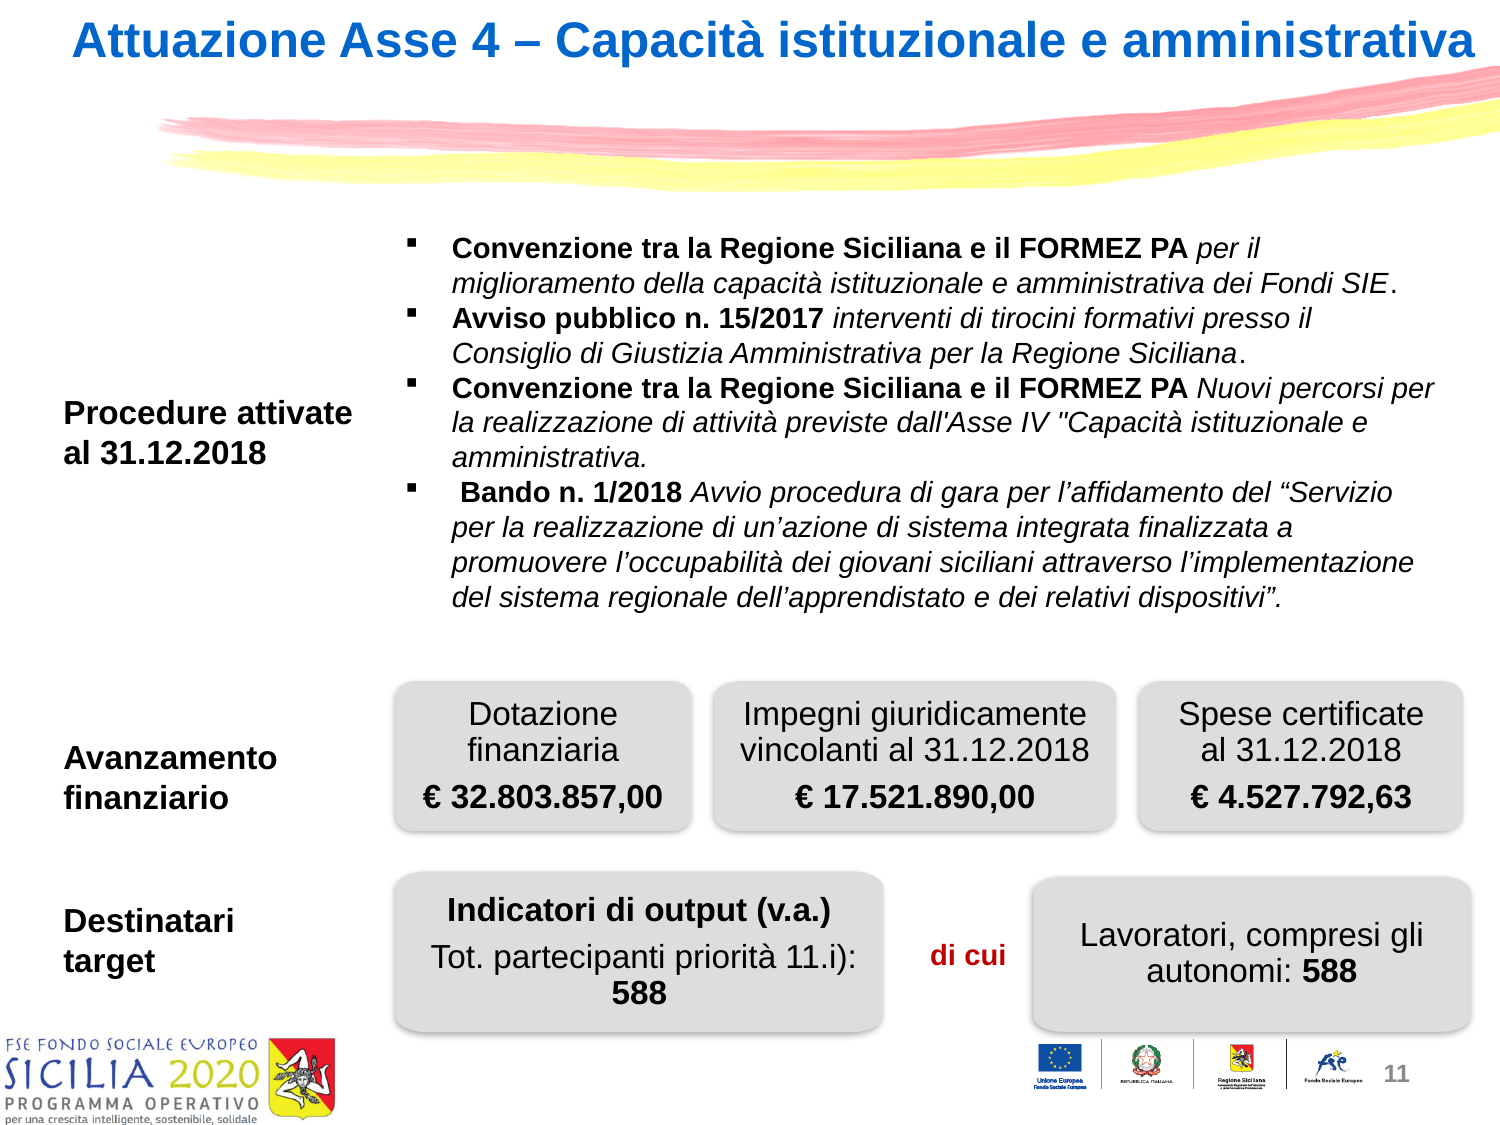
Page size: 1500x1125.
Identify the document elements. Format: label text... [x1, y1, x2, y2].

picture [100, 66, 1500, 197]
text_box Convenzione tra la Regione Siciliana e il FORMEZ PA per il miglioramento della capacità istituzionale e amministrativa dei Fondi SIE. Avviso pubblico n. 15/2017 interventi di tirocini formativi presso il Consiglio di Giustizia Amministrativa per la Regione Siciliana. Convenzione tra la Regione Siciliana e il FORMEZ PA Nuovi percorsi per la realizzazione di attività previste dall'Asse IV "Capacità istituzionale e amministrativa. Bando n. 1/2018 Avvio procedura di gara per l’affidamento del “Servizio per la realizzazione di un’azione di sistema integrata finalizzata a promuovere l’occupabilità dei giovani siciliani attraverso l’implementazione del sistema regionale dell’apprendistato e dei relativi dispositivi”. [383, 207, 1459, 646]
text_box Spese certificate al 31.12.2018 € 4.527.792,63 [1139, 681, 1464, 832]
text_box Attuazione Asse 4 – Capacità istituzionale e amministrativa [47, 0, 1500, 145]
text_box Lavoratori, compresi gli autonomi: 588 [1033, 876, 1471, 1032]
text_box Avanzamento finanziario [48, 729, 302, 824]
text_box Impegni giuridicamente vincolanti al 31.12.2018 € 17.521.890,00 [714, 681, 1117, 832]
text_box di cui [915, 928, 1077, 979]
text_box Procedure attivate al 31.12.2018 [48, 383, 384, 479]
picture [1009, 1034, 1377, 1107]
slide_number 11 [1382, 1042, 1425, 1103]
picture [0, 1031, 348, 1125]
text_box Destinatari target [48, 891, 302, 987]
text_box Indicatori di output (v.a.) Tot. partecipanti priorità 11.i): 588 [395, 871, 884, 1033]
text_box Dotazione finanziaria € 32.803.857,00 [395, 681, 691, 832]
